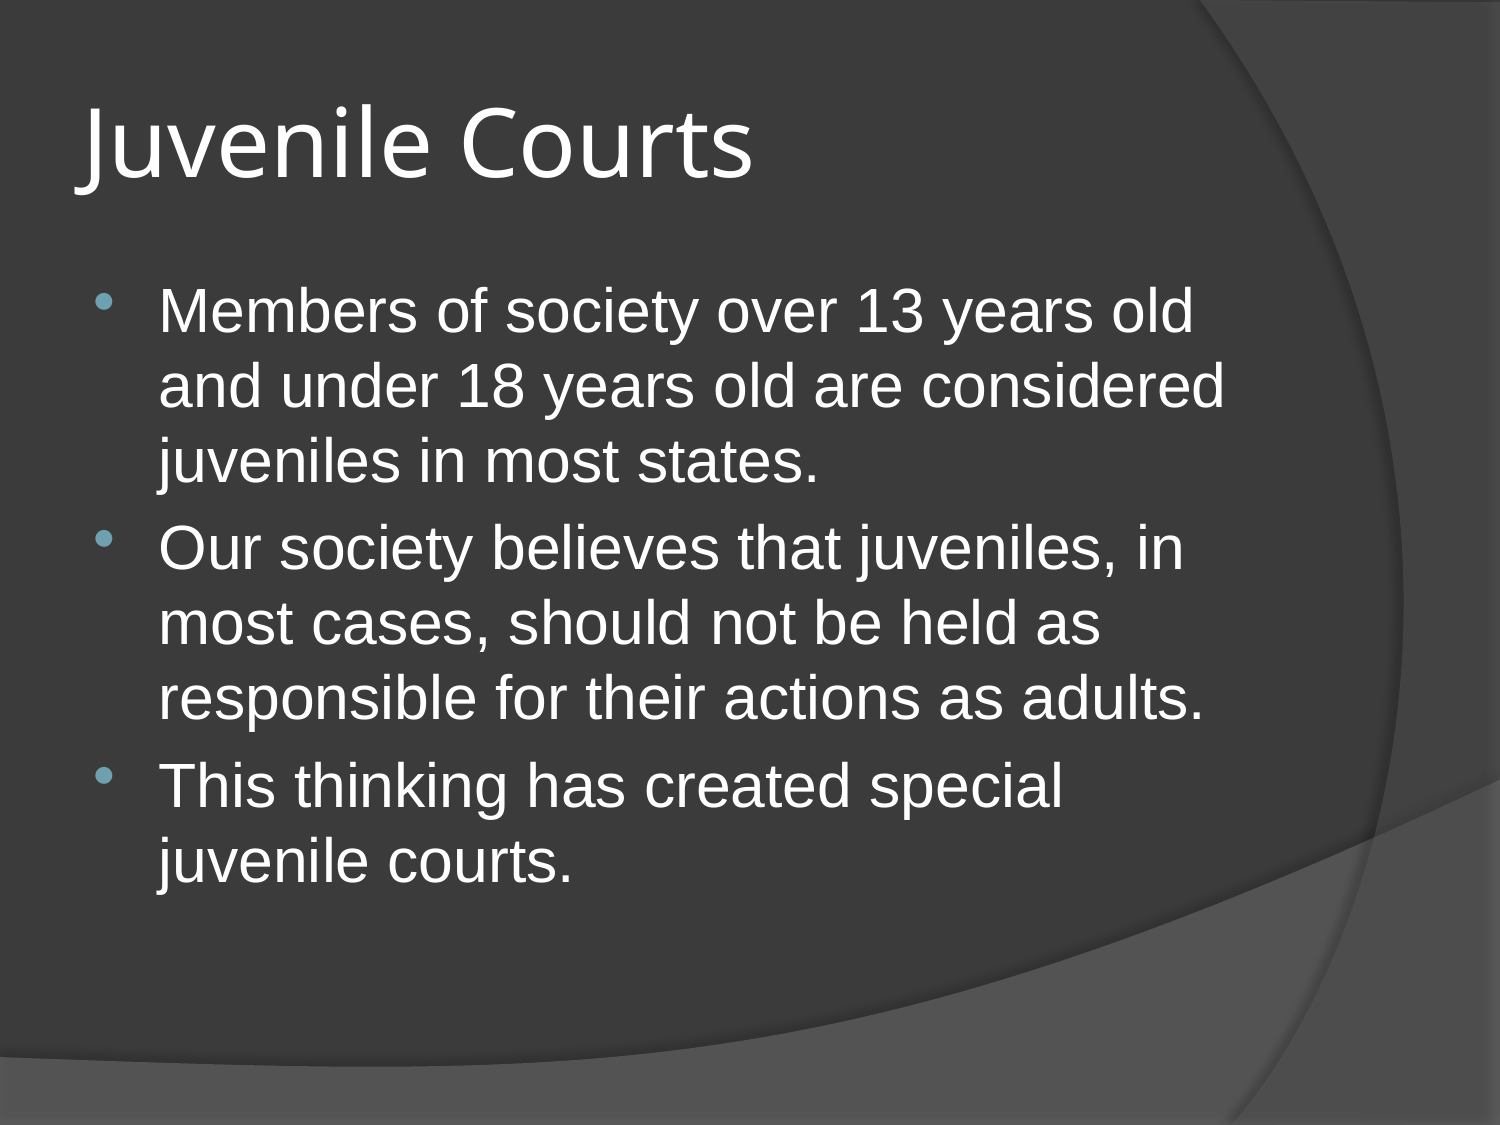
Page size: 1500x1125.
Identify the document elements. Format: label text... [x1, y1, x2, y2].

list Members of society over 13 years old and under 18 years old are considered juveniles in most states. Our society believes that juveniles, in most cases, should not be held as responsible for their actions as adults. This thinking has created special juvenile courts. [75, 262, 1300, 1005]
title Juvenile Courts [75, 45, 1300, 233]
